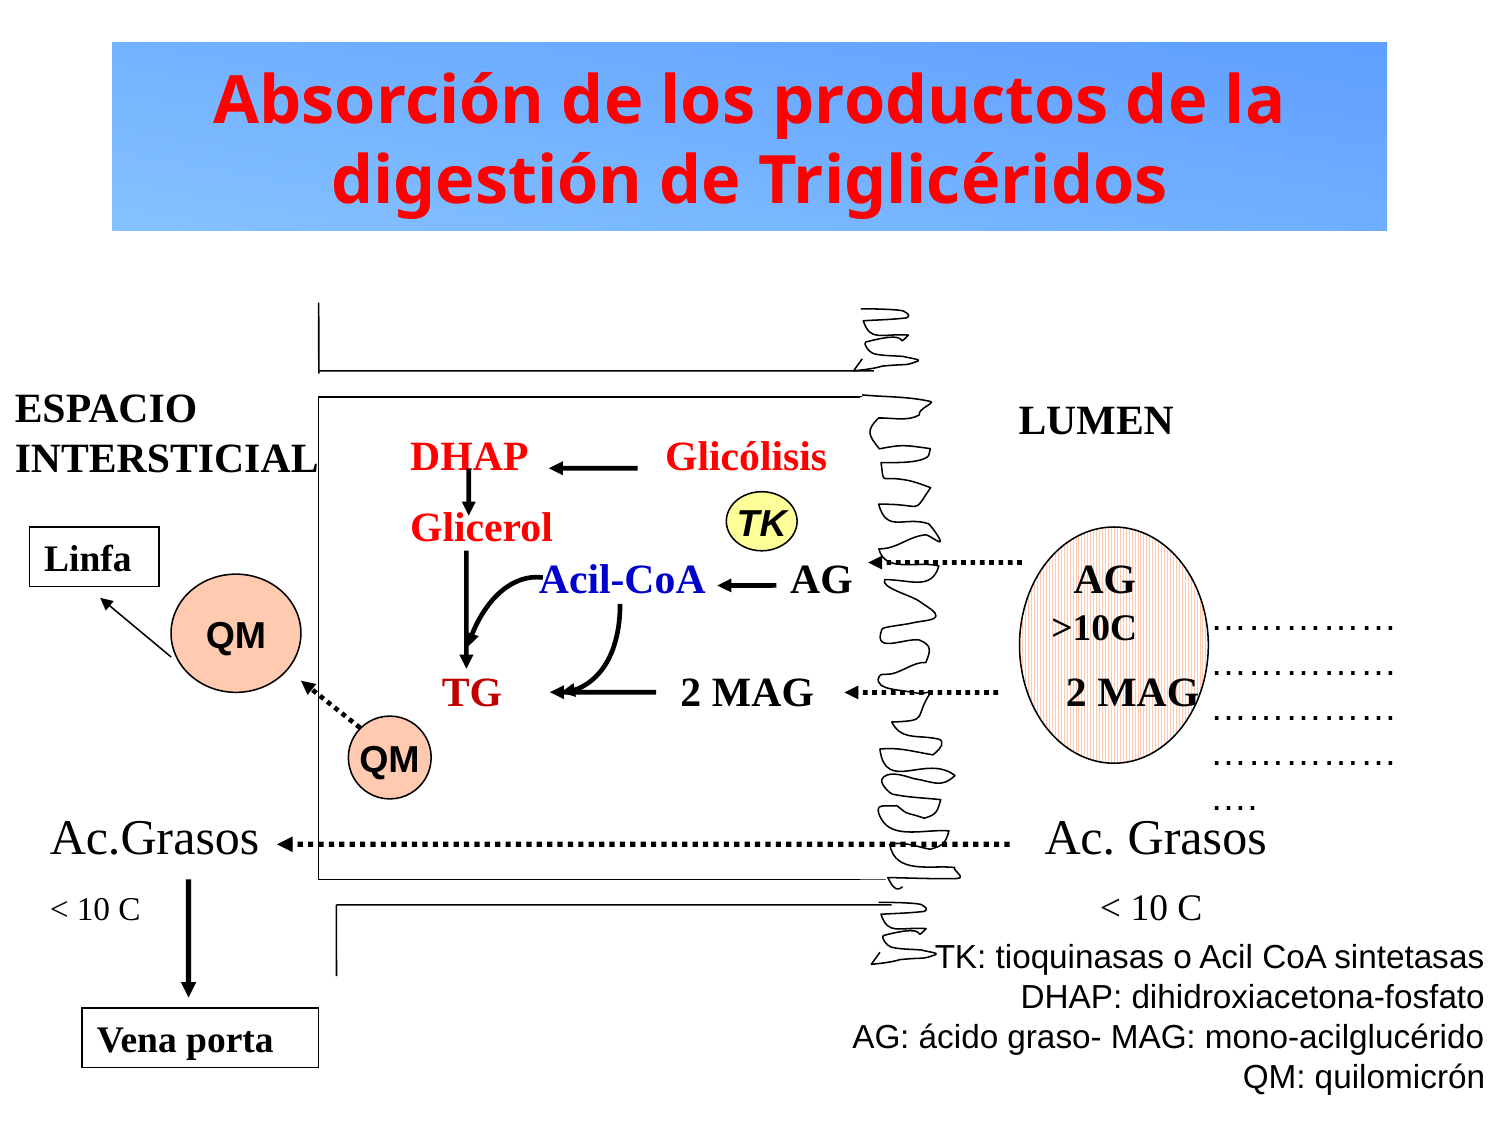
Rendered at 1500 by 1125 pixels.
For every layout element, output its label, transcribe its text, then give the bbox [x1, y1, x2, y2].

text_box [395, 420, 880, 491]
text_box LUMEN [1003, 385, 1193, 451]
text_box Linfa [29, 527, 160, 587]
text_box [100, 597, 172, 658]
text_box ESPACIO INTERSTICIAL [0, 373, 343, 489]
text_box ………………………………………………………. [1195, 585, 1418, 826]
text_box TK: tioquinasas o Acil CoA sintetasas DHAP: dihidroxiacetona-fosfato AG: ácido graso- MAG: mono-acilglucérido QM: quilomicrón [832, 928, 1500, 1125]
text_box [395, 491, 1247, 764]
title Absorción de los productos de la digestión de Triglicéridos [112, 42, 1388, 231]
text_box QM [171, 574, 301, 693]
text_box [466, 550, 538, 669]
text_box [318, 302, 923, 374]
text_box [318, 396, 981, 795]
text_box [34, 796, 1388, 1069]
text_box [301, 680, 313, 694]
